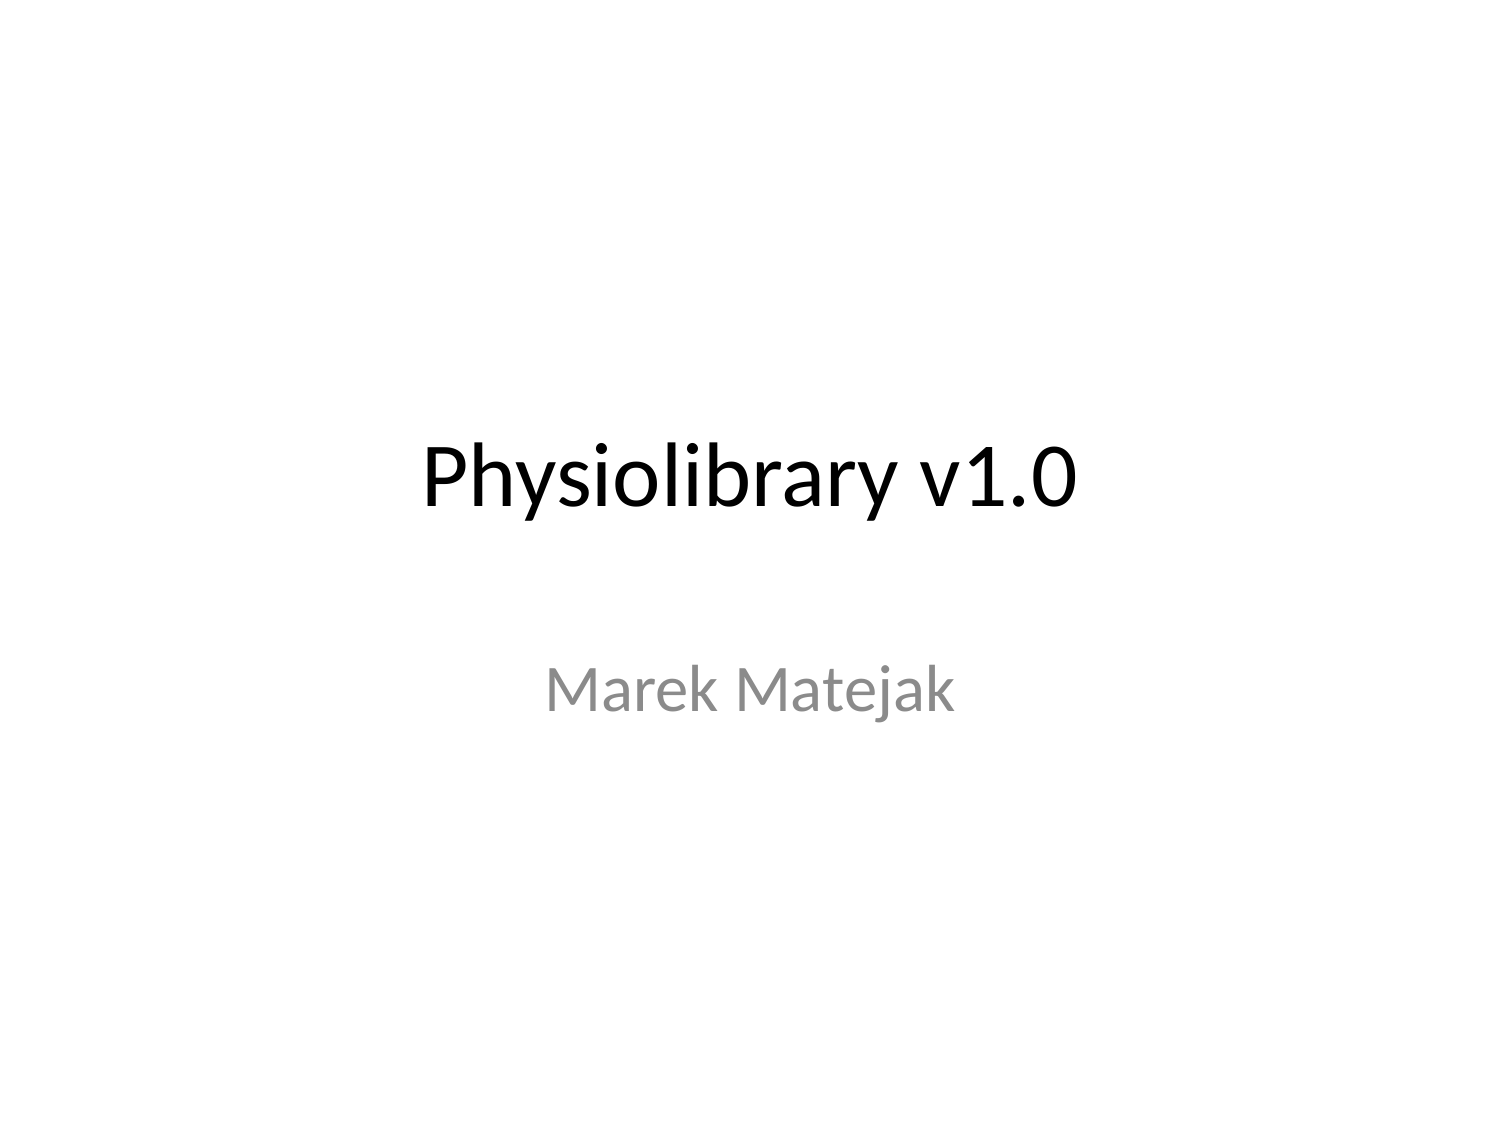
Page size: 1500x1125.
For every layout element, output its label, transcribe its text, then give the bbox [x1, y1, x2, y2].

title Physiolibrary v1.0 [112, 349, 1388, 591]
subtitle Marek Matejak [225, 637, 1275, 925]
